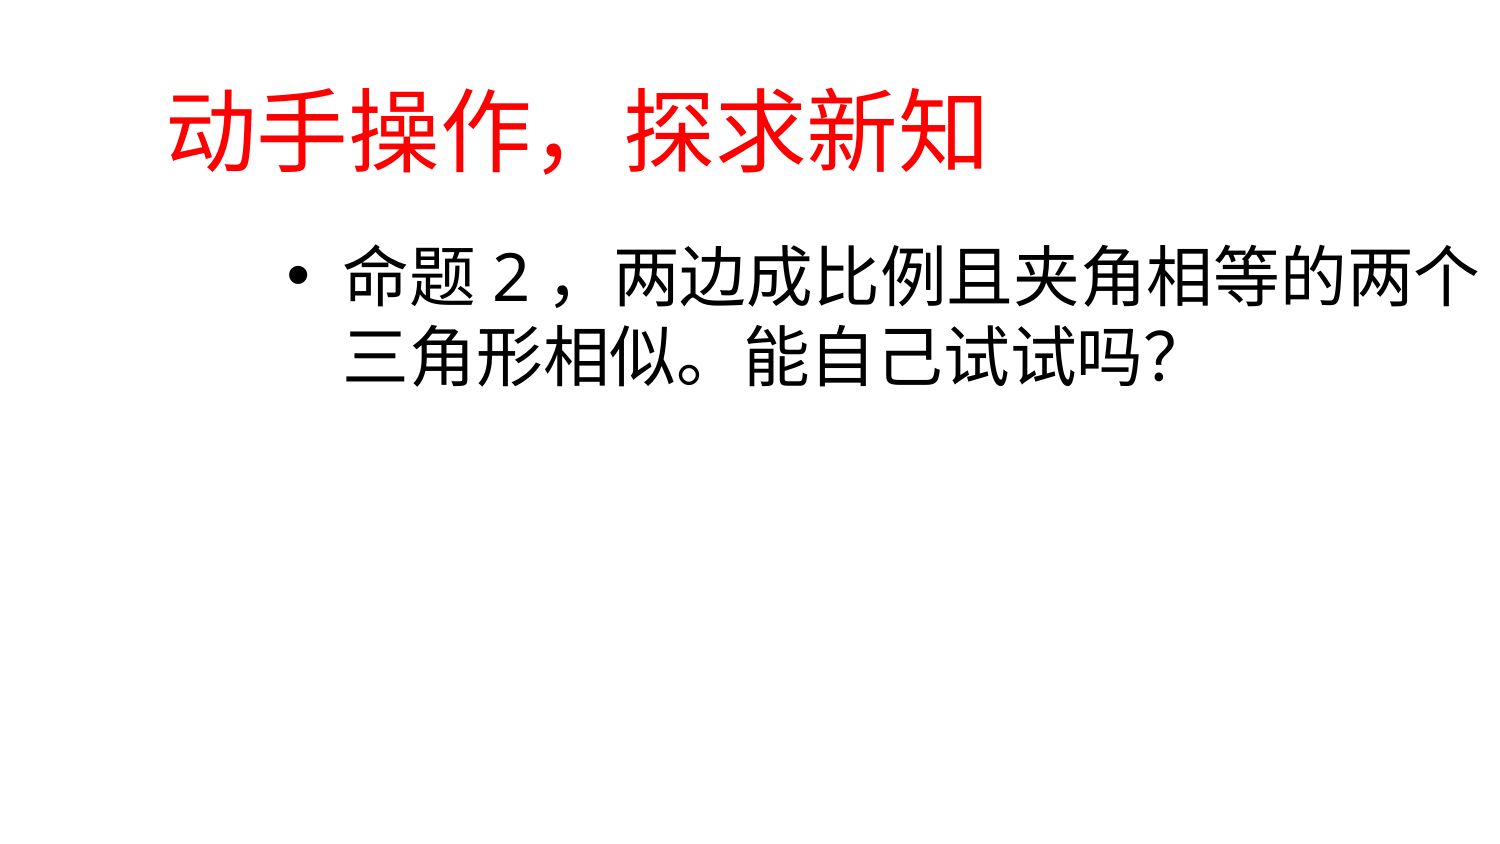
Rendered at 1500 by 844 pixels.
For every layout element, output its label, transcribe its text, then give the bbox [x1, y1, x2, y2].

list 命题2，两边成比例且夹角相等的两个三角形相似。能自己试试吗？ [271, 226, 1500, 697]
title 动手操作，探求新知 [150, 58, 1500, 200]
